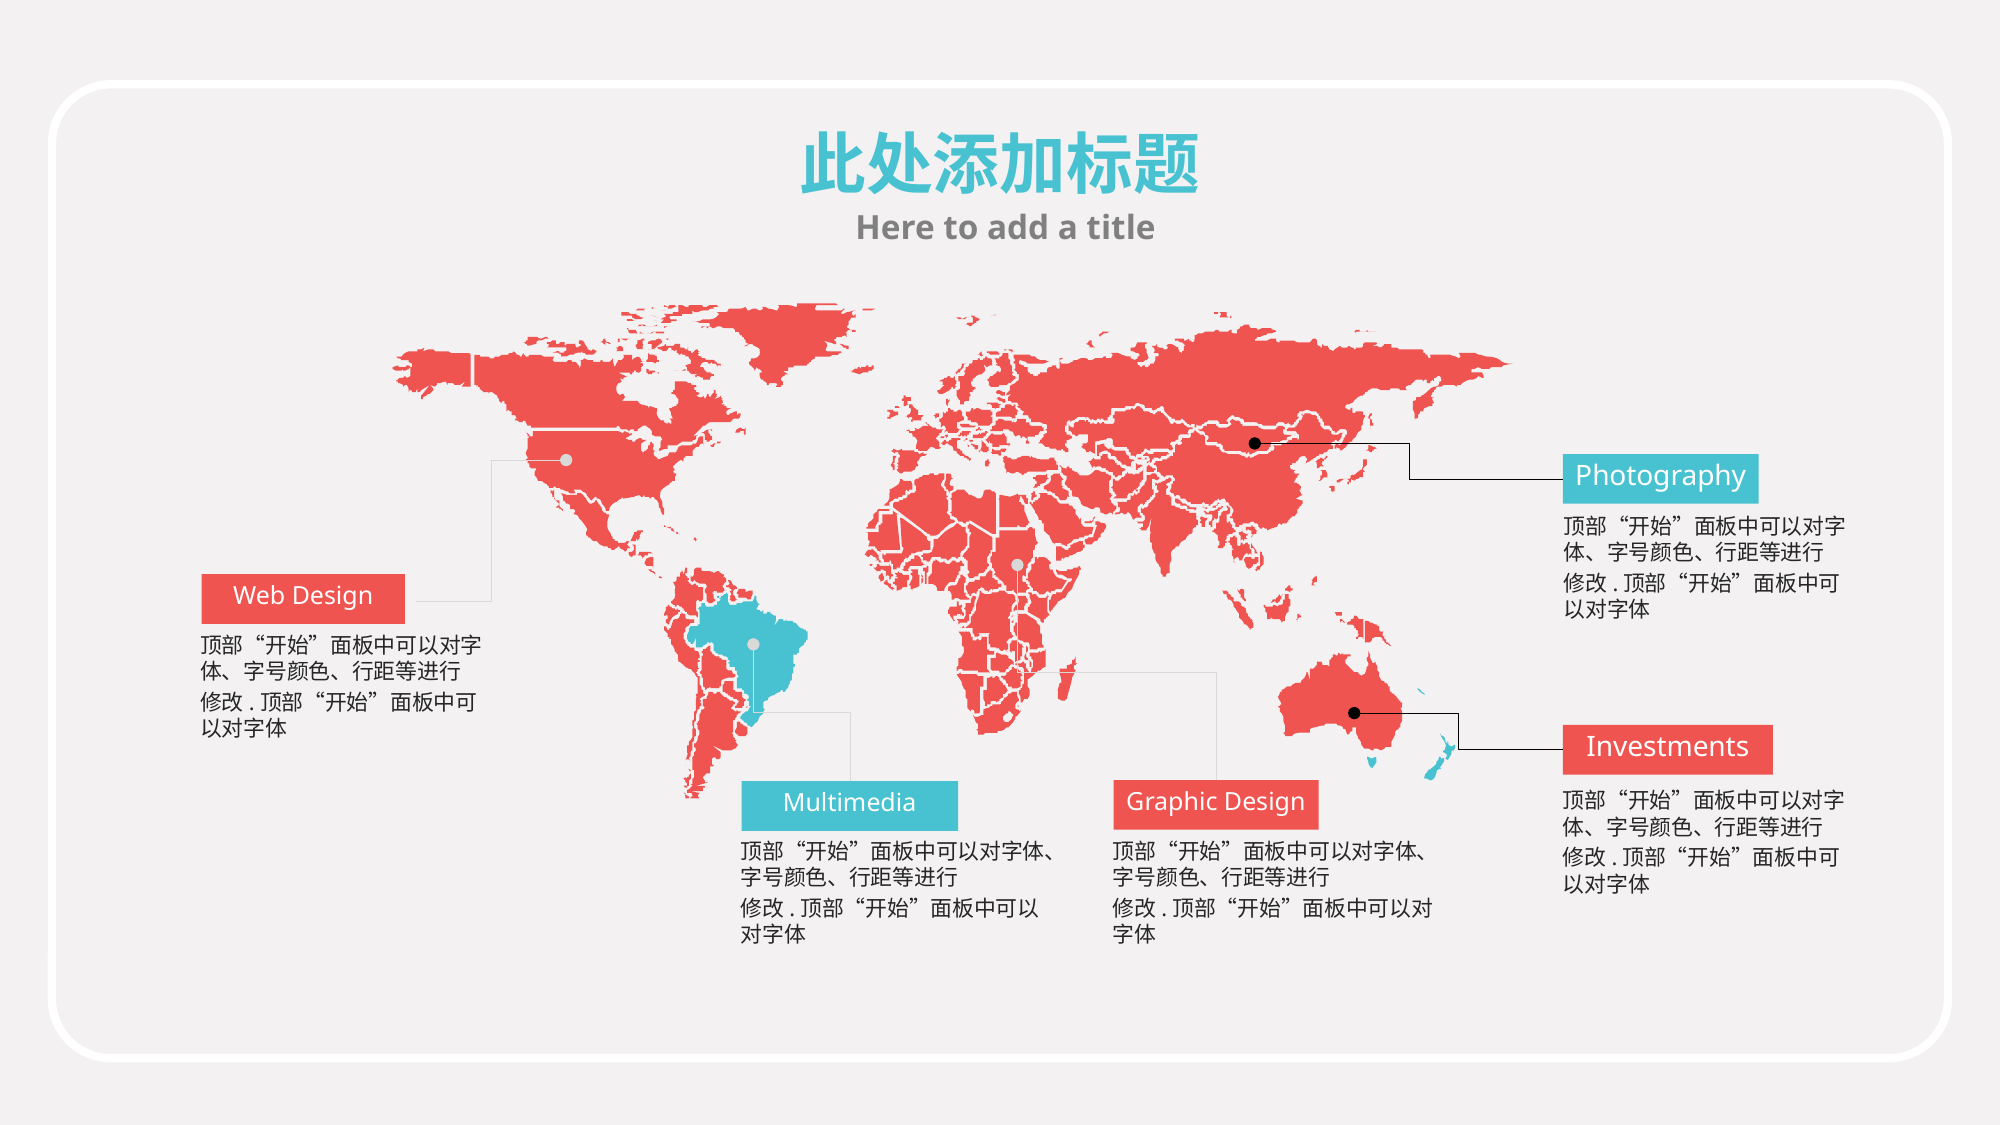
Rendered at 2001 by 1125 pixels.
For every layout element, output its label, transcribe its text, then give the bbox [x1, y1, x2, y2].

text_box 顶部“开始”面板中可以对字体、字号颜色、行距等进行 修改.顶部“开始”面板中可以对字体 [1092, 827, 1456, 985]
text_box 顶部“开始”面板中可以对字体、字号颜色、行距等进行 修改.顶部“开始”面板中可以对字体 [1542, 777, 1880, 934]
text_box Multimedia [741, 803, 959, 827]
text_box 顶部“开始”面板中可以对字体、字号颜色、行距等进行 修改.顶部“开始”面板中可以对字体 [720, 827, 1067, 951]
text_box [733, 664, 871, 762]
text_box Web Design [201, 574, 392, 621]
text_box 顶部“开始”面板中可以对字体、字号颜色、行距等进行 修改.顶部“开始”面板中可以对字体 [1543, 502, 1880, 660]
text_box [392, 303, 1514, 803]
text_box Photography [1562, 453, 1759, 502]
text_box 顶部“开始”面板中可以对字体、字号颜色、行距等进行 修改.顶部“开始”面板中可以对字体 [180, 621, 392, 778]
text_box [784, 114, 1222, 255]
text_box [1354, 713, 1563, 750]
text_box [1009, 573, 1225, 772]
text_box Graphic Design [1113, 803, 1319, 827]
text_box Investments [1562, 724, 1773, 775]
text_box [415, 460, 567, 602]
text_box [1254, 443, 1563, 479]
